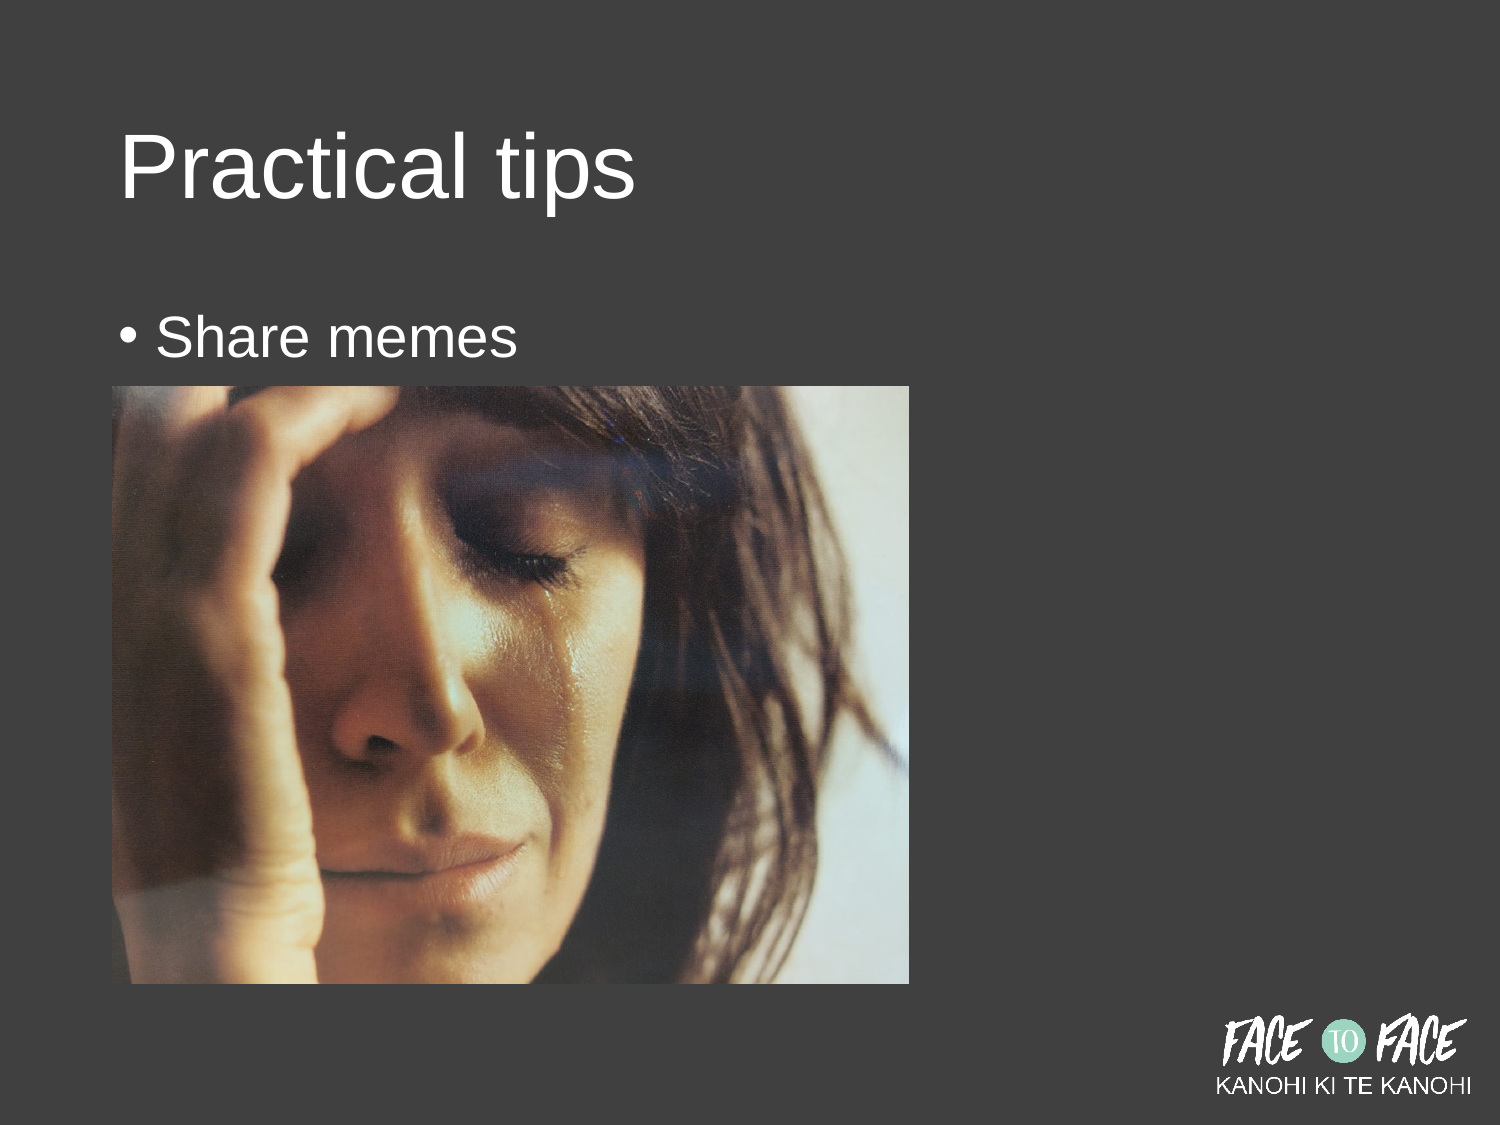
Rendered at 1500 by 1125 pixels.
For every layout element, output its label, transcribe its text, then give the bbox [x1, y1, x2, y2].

title Practical tips [103, 59, 1397, 278]
list Share memes [103, 299, 1397, 1014]
picture [112, 386, 909, 984]
picture [1215, 1013, 1472, 1101]
